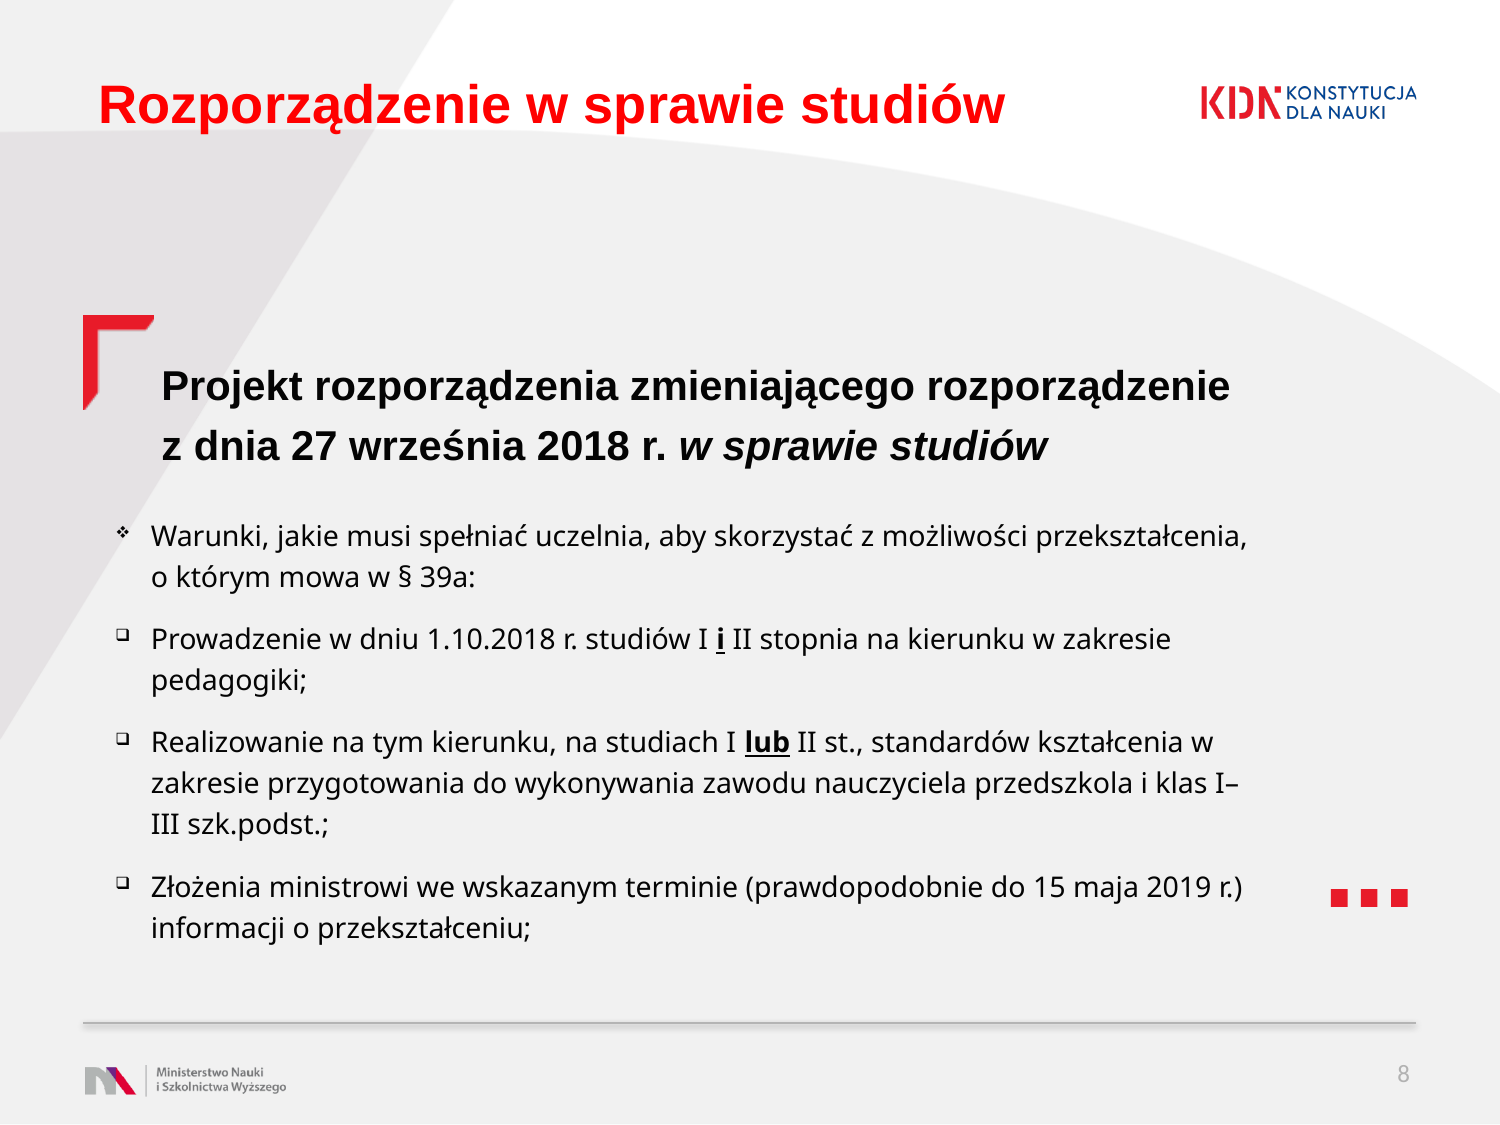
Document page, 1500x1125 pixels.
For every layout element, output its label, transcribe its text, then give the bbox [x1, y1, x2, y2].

list Warunki, jakie musi spełniać uczelnia, aby skorzystać z możliwości przekształcenia, o którym mowa w § 39a: Prowadzenie w dniu 1.10.2018 r. studiów I i II stopnia na kierunku w zakresie pedagogiki; Realizowanie na tym kierunku, na studiach I lub II st., standardów kształcenia w zakresie przygotowania do wykonywania zawodu nauczyciela przedszkola i klas I–III szk.podst.; Złożenia ministrowi we wskazanym terminie (prawdopodobnie do 15 maja 2019 r.) informacji o przekształceniu; [100, 503, 1282, 956]
title Rozporządzenie w sprawie studiów [83, 74, 1170, 143]
list Projekt rozporządzenia zmieniającego rozporządzenie z dnia 27 września 2018 r. w sprawie studiów [146, 341, 1252, 423]
slide_number 8 [1074, 1042, 1425, 1103]
picture [0, 0, 1500, 1125]
